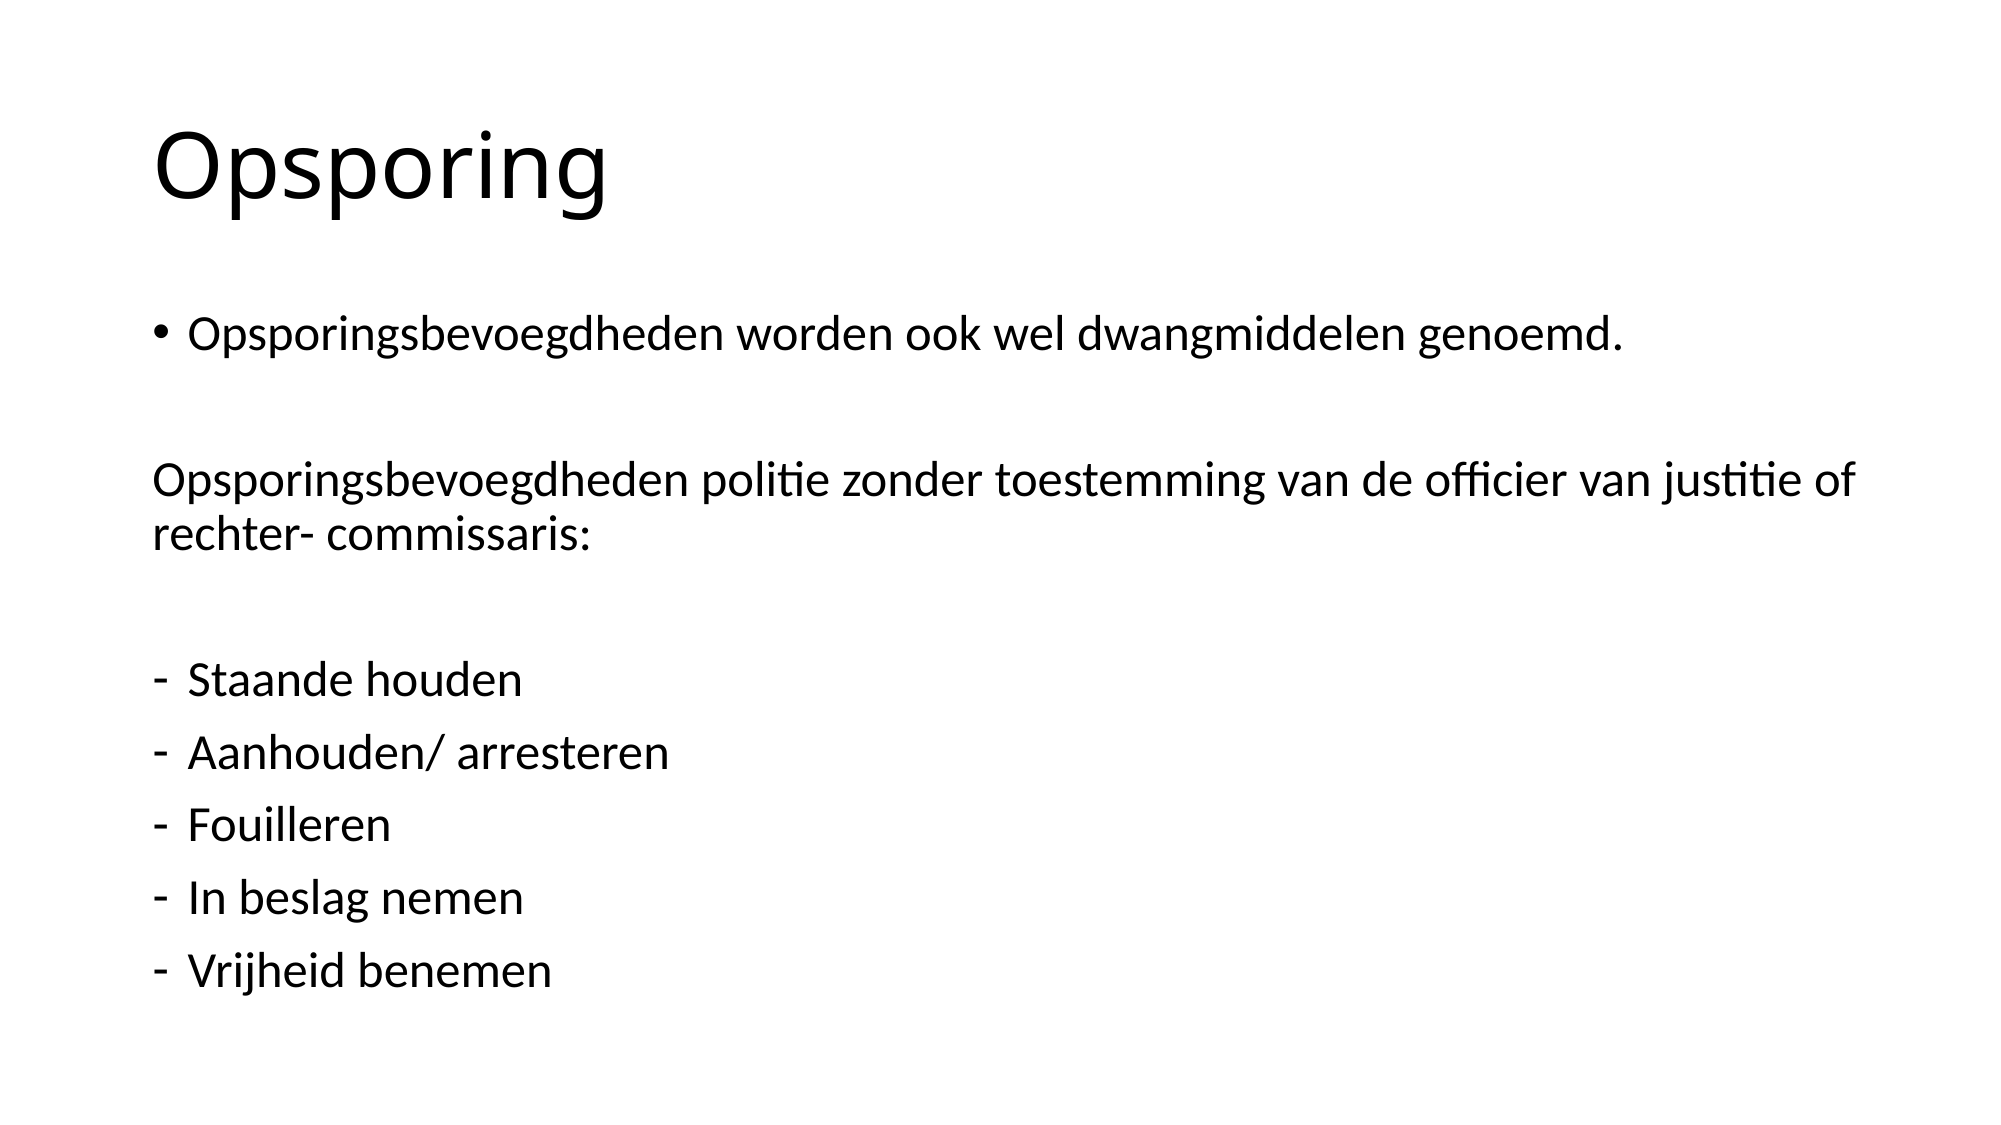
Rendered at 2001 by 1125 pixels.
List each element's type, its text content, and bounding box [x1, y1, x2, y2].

title Opsporing [137, 59, 1863, 278]
list Opsporingsbevoegdheden worden ook wel dwangmiddelen genoemd. Opsporingsbevoegdheden politie zonder toestemming van de officier van justitie of rechter- commissaris: Staande houden Aanhouden/ arresteren Fouilleren In beslag nemen Vrijheid benemen [137, 299, 1961, 1014]
